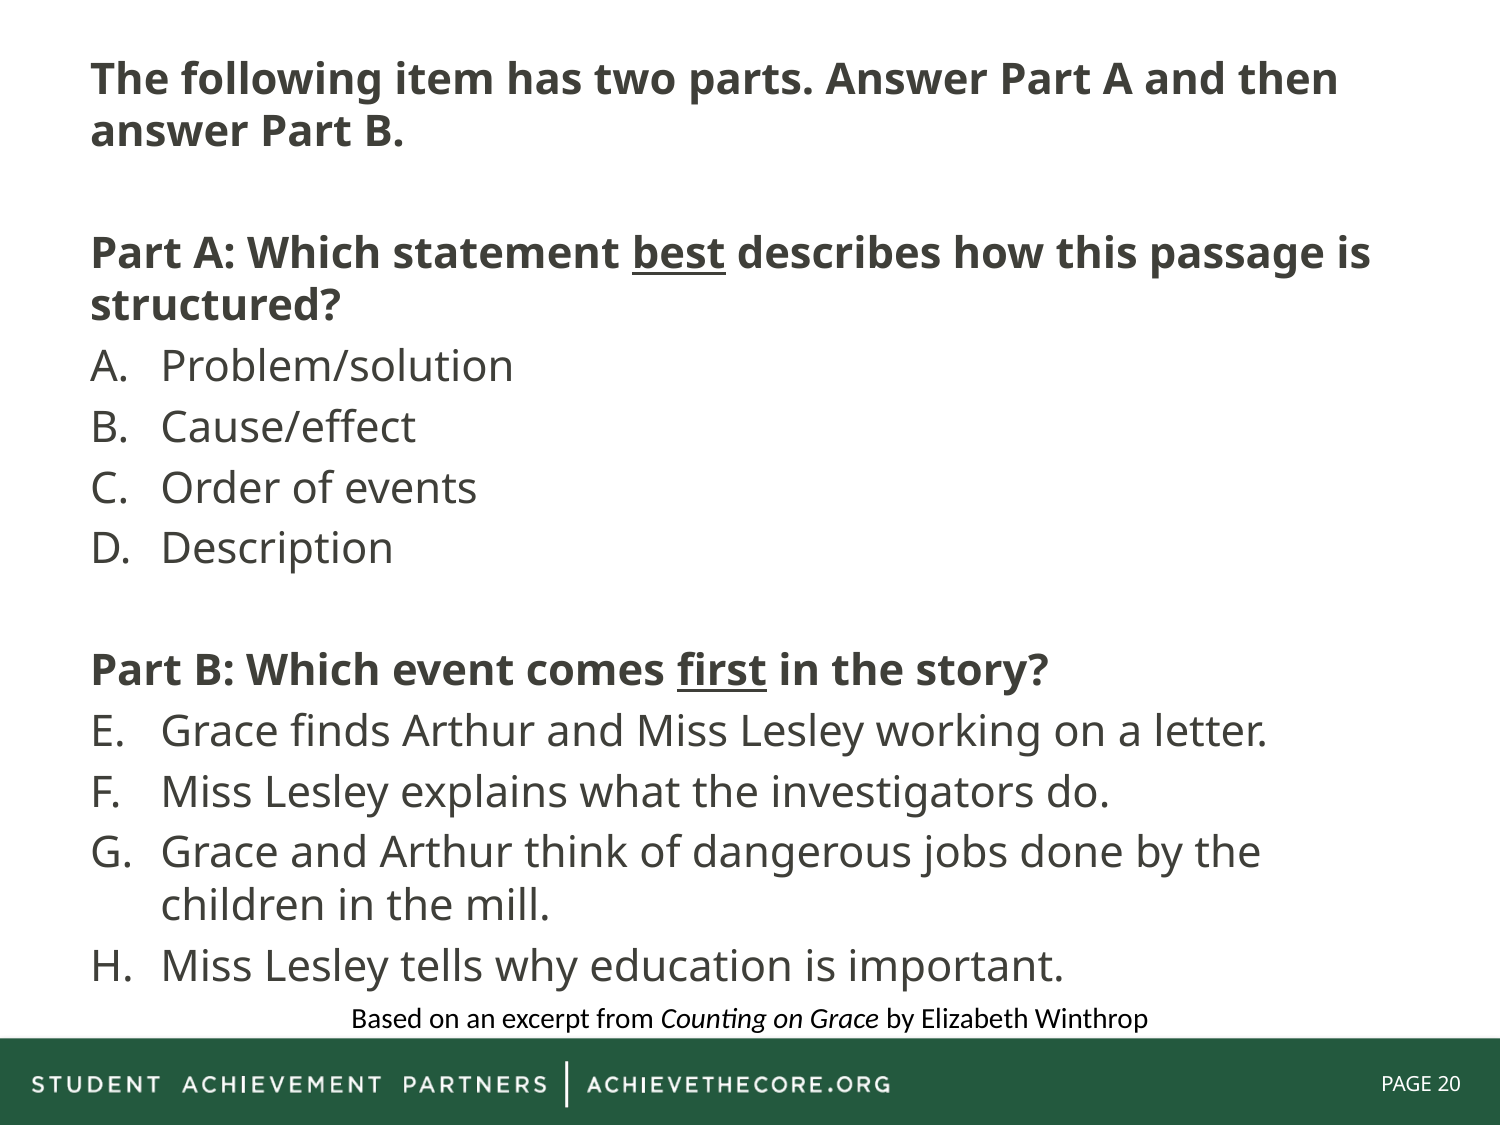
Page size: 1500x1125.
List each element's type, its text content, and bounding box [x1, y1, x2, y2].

list The following item has two parts. Answer Part A and then answer Part B. Part A: Which statement best describes how this passage is structured? Problem/solution Cause/effect Order of events Description Part B: Which event comes first in the story? Grace finds Arthur and Miss Lesley working on a letter. Miss Lesley explains what the investigators do. Grace and Arthur think of dangerous jobs done by the children in the mill. Miss Lesley tells why education is important. [75, 43, 1425, 991]
text_box Based on an excerpt from Counting on Grace by Elizabeth Winthrop [74, 991, 1425, 1042]
